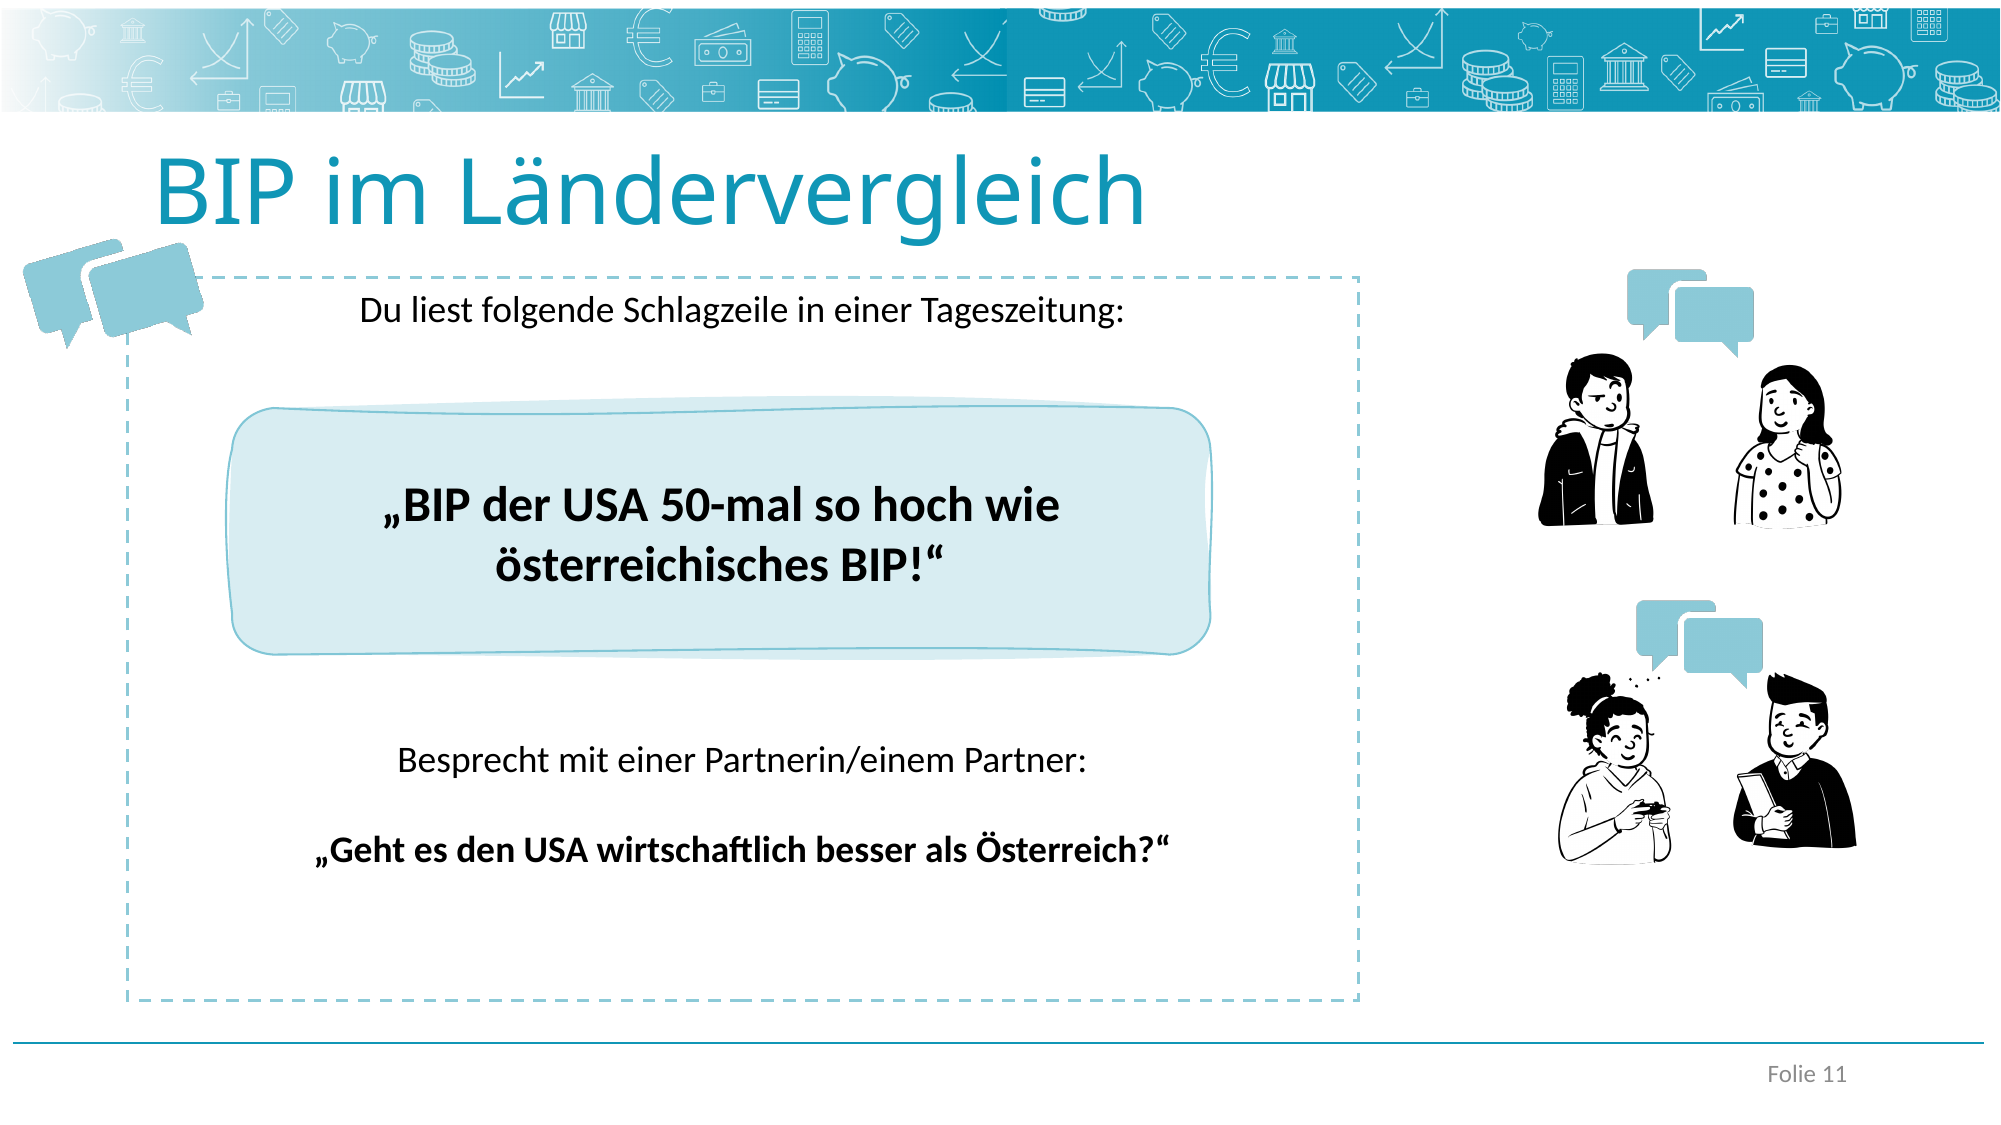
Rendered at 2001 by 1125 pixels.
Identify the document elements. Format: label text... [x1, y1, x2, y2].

picture [1615, 238, 1766, 389]
picture [0, 175, 238, 420]
picture [1006, 8, 2001, 112]
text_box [1553, 670, 1675, 871]
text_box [1730, 362, 1847, 533]
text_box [1729, 670, 1861, 854]
slide_number 11 [1412, 1042, 1863, 1103]
text_box Du liest folgende Schlagzeile in einer Tageszeitung: Besprecht mit einer Partnerin/einem Partner: „Geht es den USA wirtschaftlich besser als Österreich?“ [126, 278, 1359, 1002]
picture [970, 99, 974, 109]
title BIP im Ländervergleich [137, 111, 1863, 278]
text_box „BIP der USA 50-mal so hoch wie österreichisches BIP!“ [224, 395, 1214, 660]
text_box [1533, 350, 1658, 532]
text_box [1495, 453, 1876, 701]
picture [1624, 569, 1775, 720]
picture [1, 8, 964, 112]
